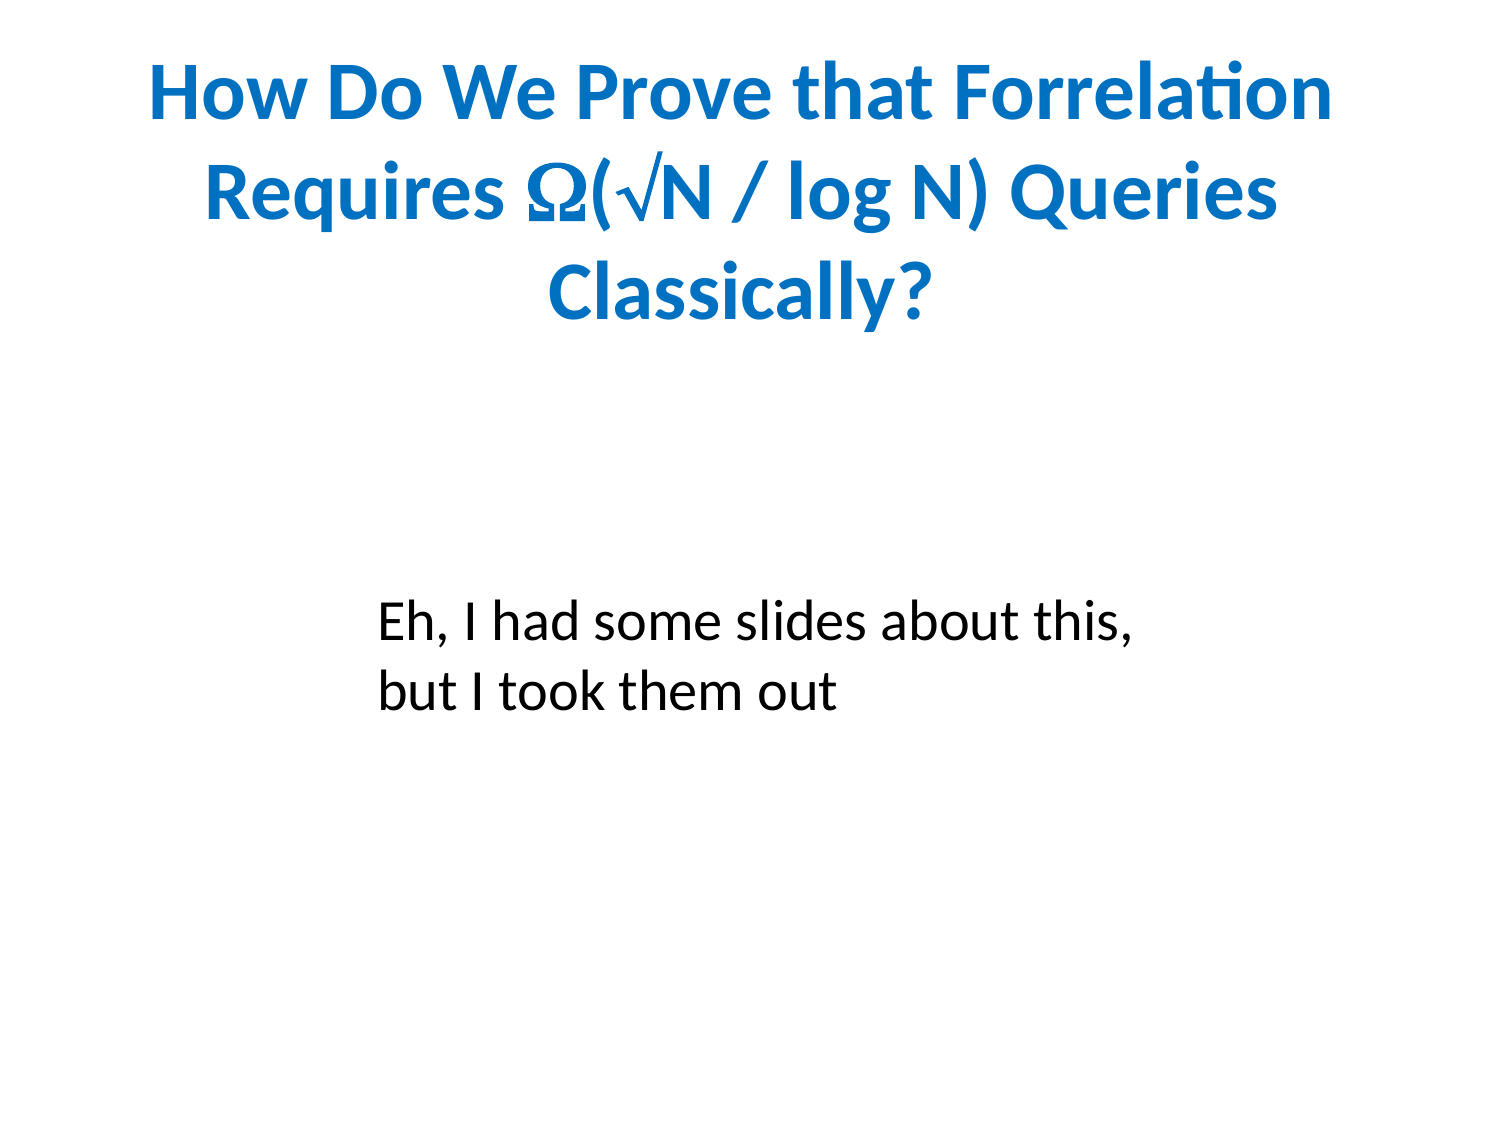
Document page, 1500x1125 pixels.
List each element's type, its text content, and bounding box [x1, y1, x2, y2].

text_box How Do We Prove that Forrelation Requires (N / log N) Queries Classically? [35, 29, 1449, 344]
text_box Eh, I had some slides about this, but I took them out [362, 574, 1188, 730]
